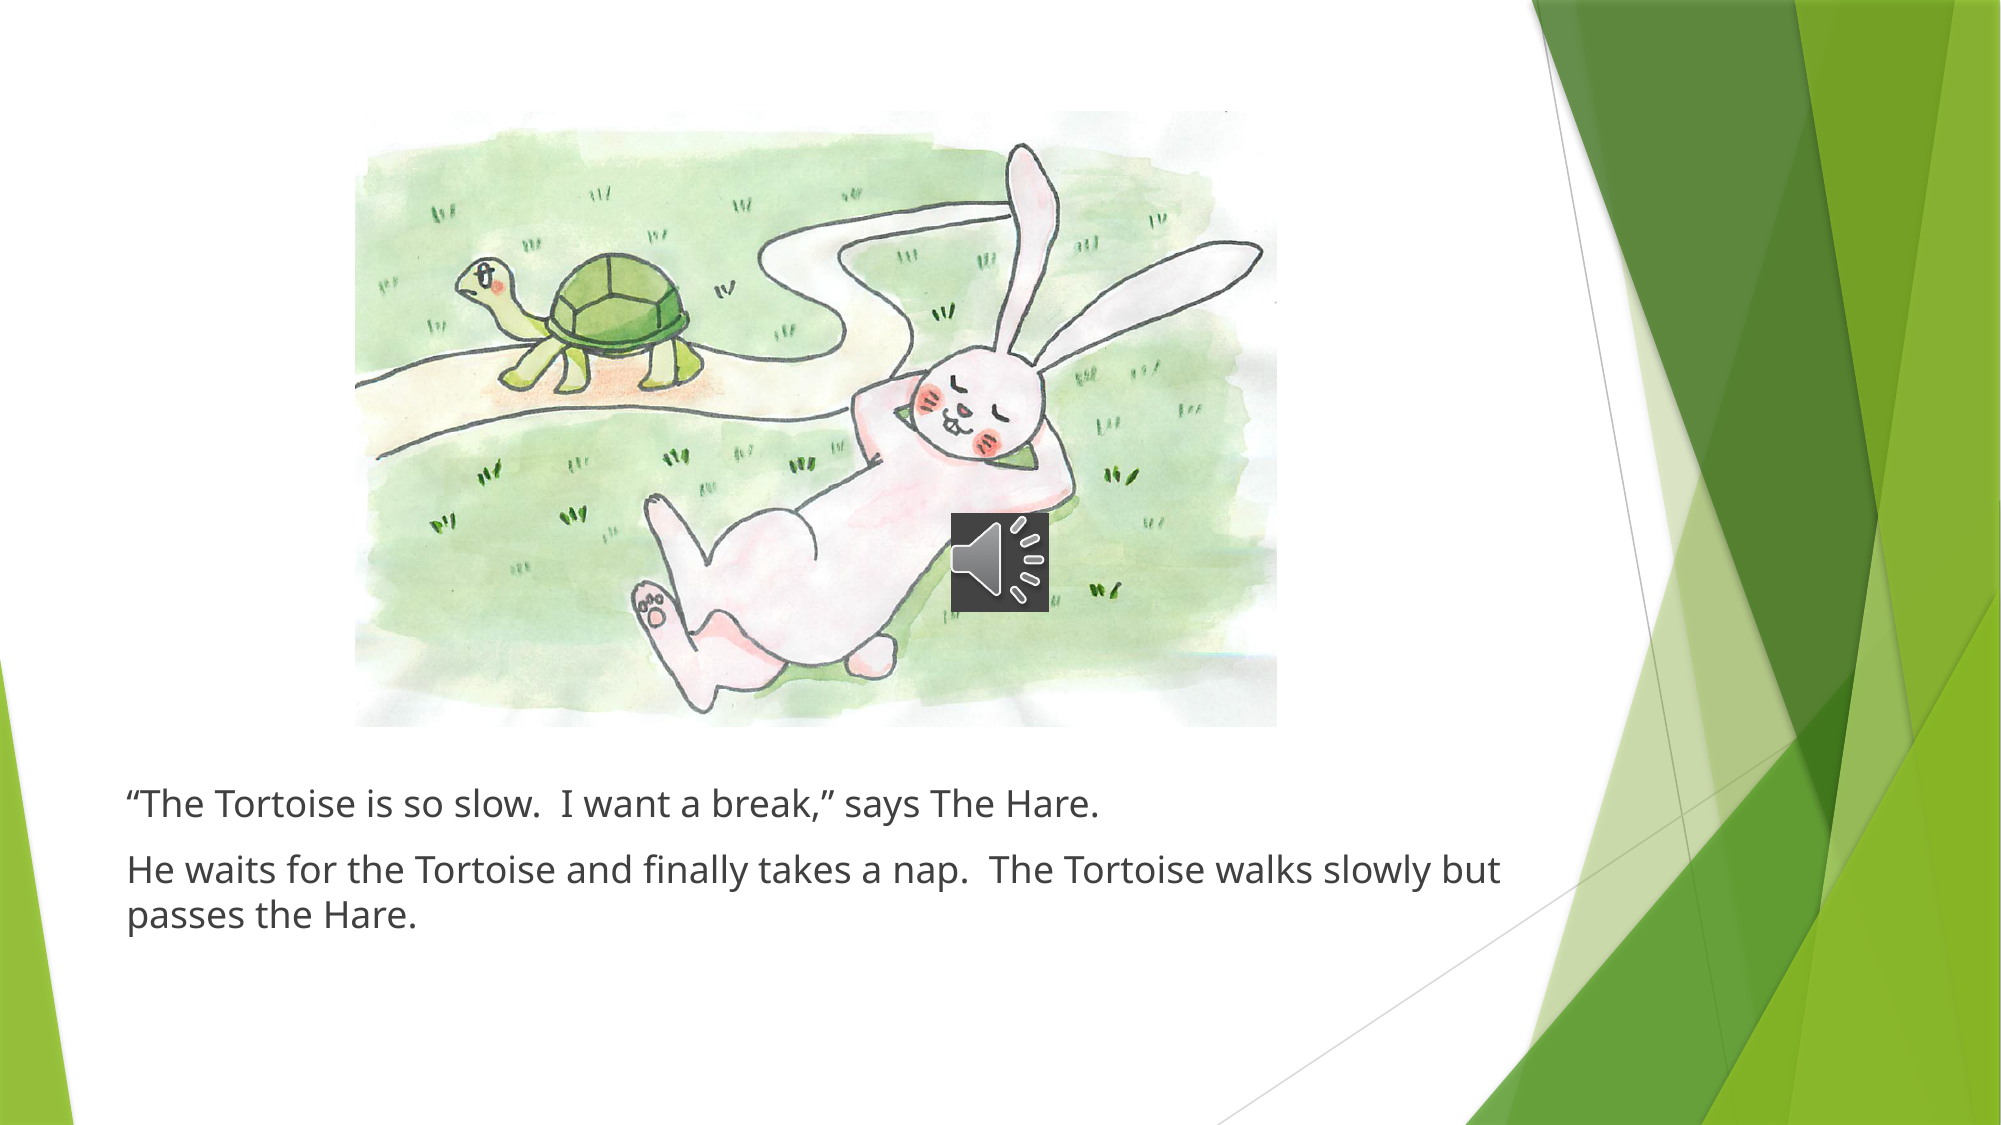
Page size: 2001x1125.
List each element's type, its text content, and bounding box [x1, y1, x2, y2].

list “The Tortoise is so slow. I want a break,” says The Hare. He waits for the Tortoise and finally takes a nap. The Tortoise walks slowly but passes the Hare. [111, 772, 1522, 992]
picture [355, 110, 1277, 727]
